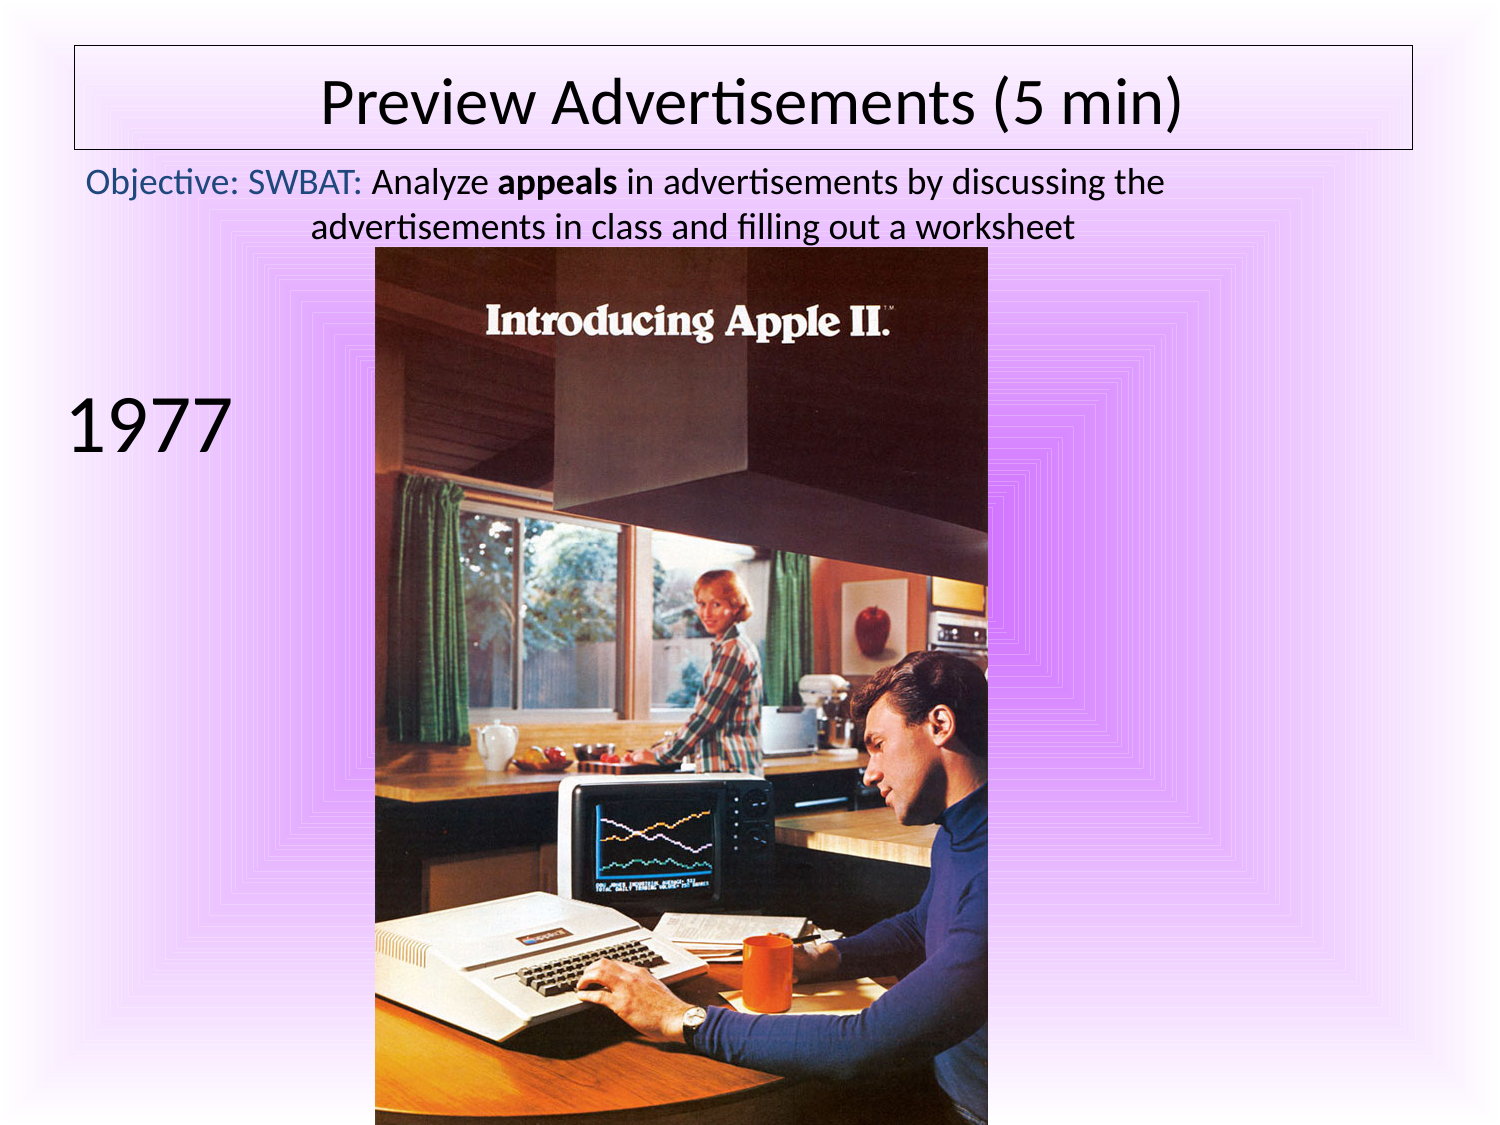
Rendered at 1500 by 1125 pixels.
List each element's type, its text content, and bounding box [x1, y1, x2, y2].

text_box Preview Advertisements (5 min) [74, 45, 1413, 149]
text_box Objective: SWBAT: Analyze appeals in advertisements by discussing the advertisements in class and filling out a worksheet [70, 149, 1413, 255]
text_box 1977 [50, 362, 300, 477]
picture [375, 247, 988, 1125]
